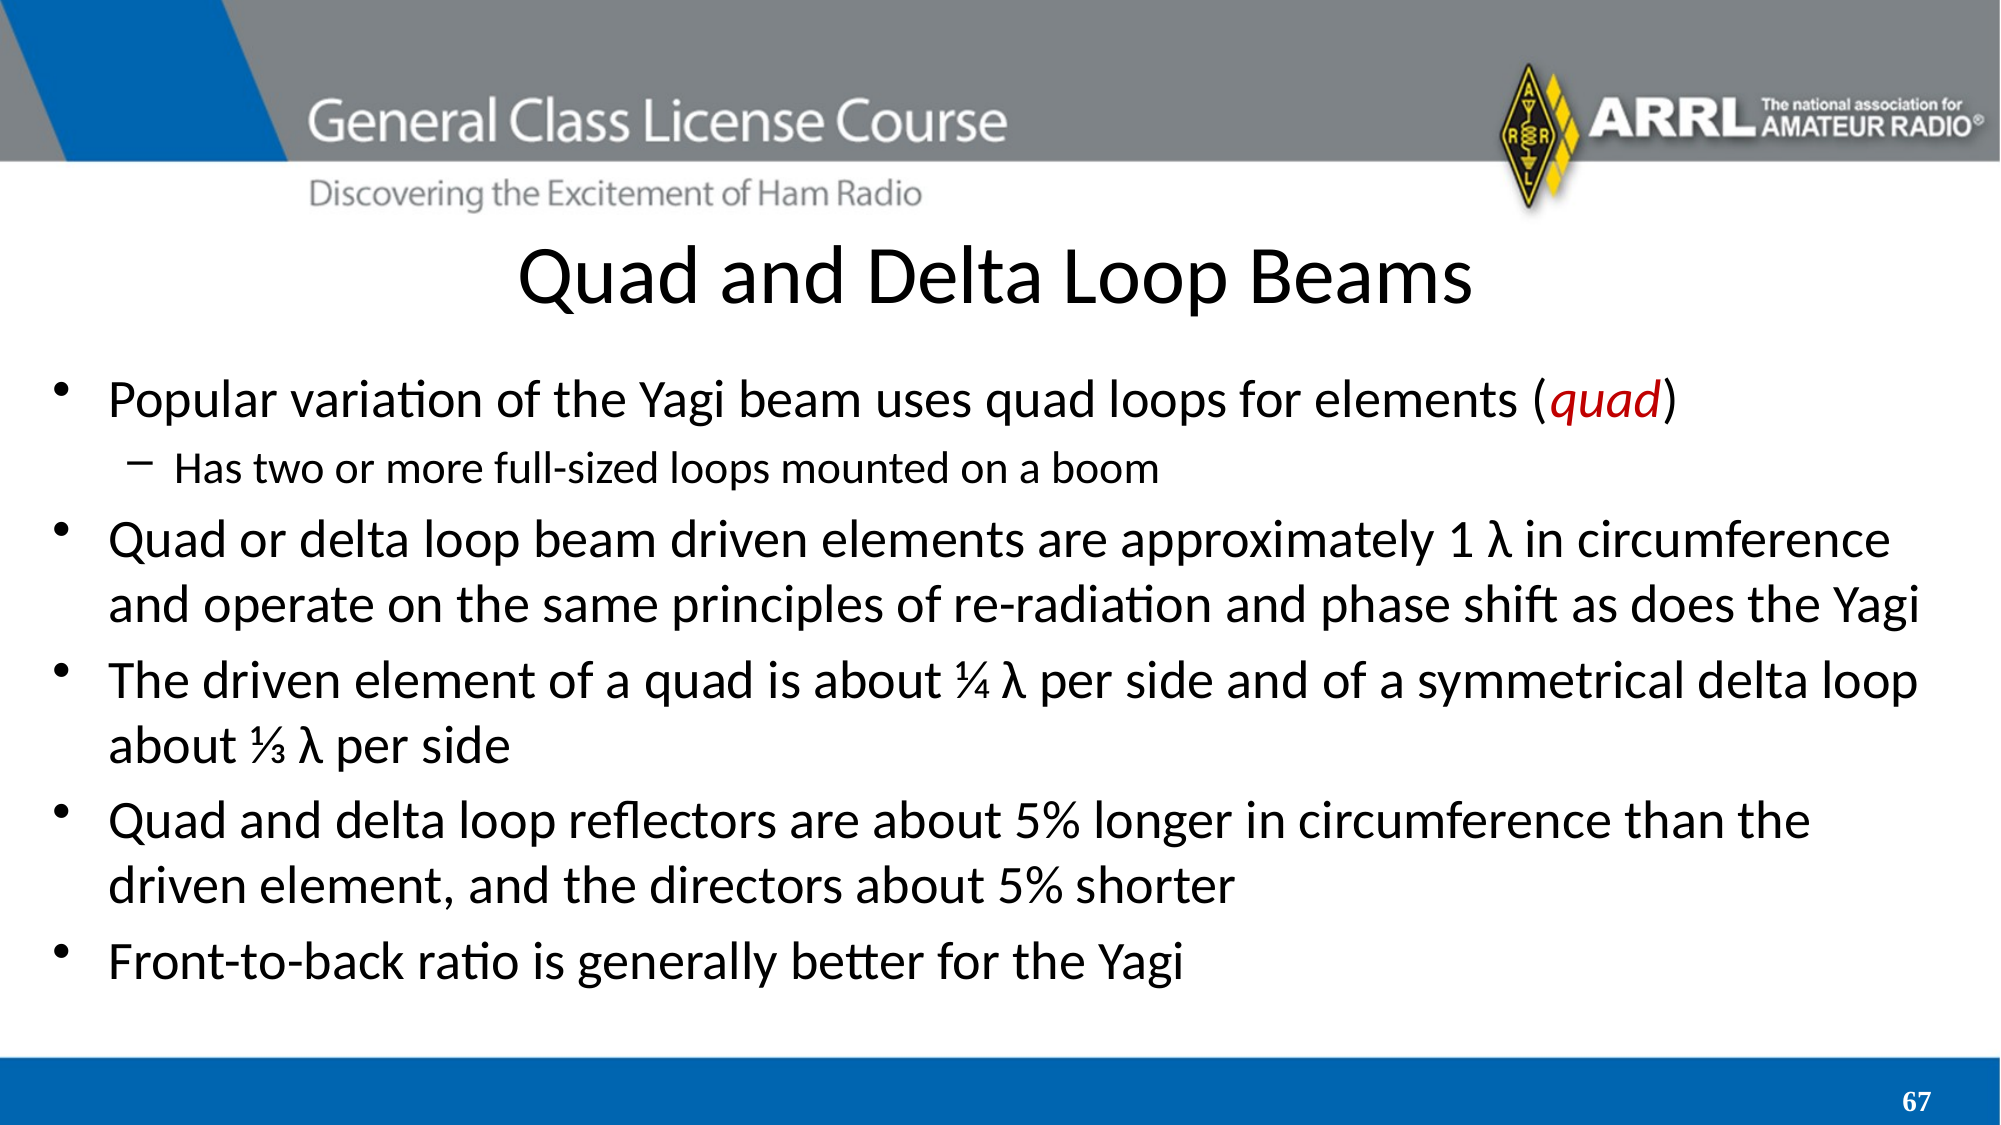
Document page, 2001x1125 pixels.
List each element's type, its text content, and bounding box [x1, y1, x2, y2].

list Popular variation of the Yagi beam uses quad loops for elements (quad) Has two or more full-sized loops mounted on a boom Quad or delta loop beam driven elements are approximately 1 λ in circumference and operate on the same principles of re-radiation and phase shift as does the Yagi The driven element of a quad is about 1⁄4 λ per side and of a symmetrical delta loop about 1⁄3 λ per side Quad and delta loop reflectors are about 5% longer in circumference than the driven element, and the directors about 5% shorter Front-to-back ratio is generally better for the Yagi [37, 355, 1950, 1075]
title Quad and Delta Loop Beams [96, 212, 1897, 355]
picture [0, 0, 2001, 1125]
